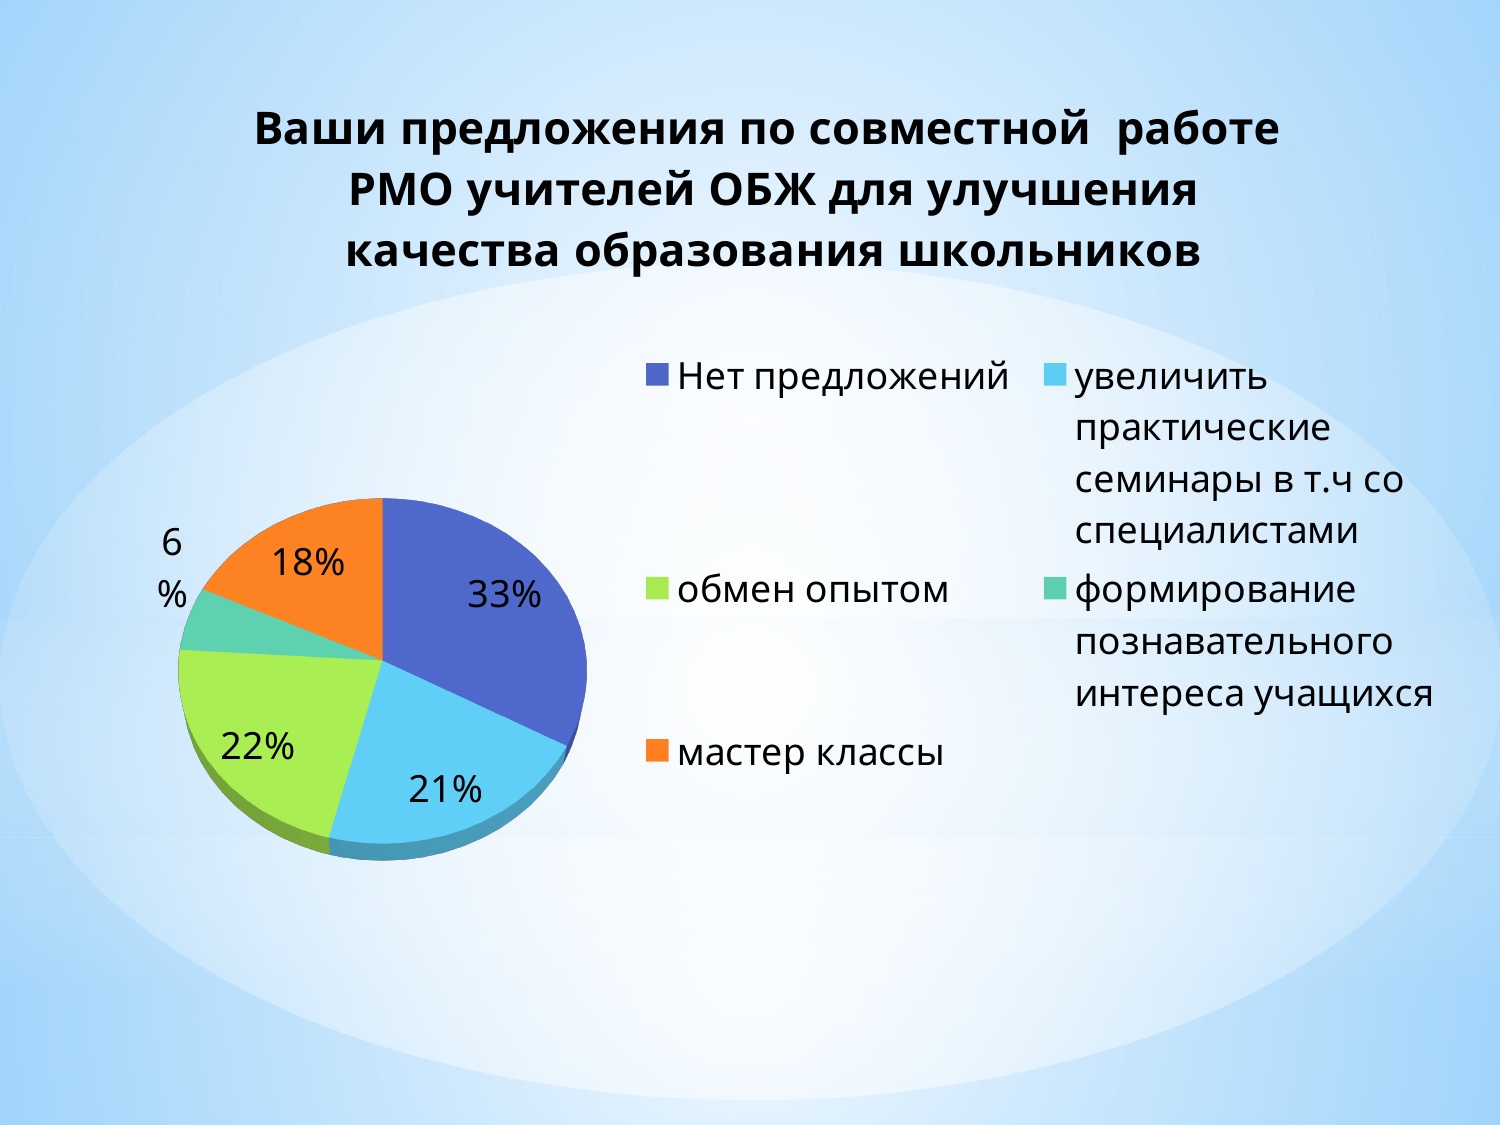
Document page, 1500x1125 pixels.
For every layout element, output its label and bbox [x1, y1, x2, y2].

chart [88, 54, 1459, 1071]
